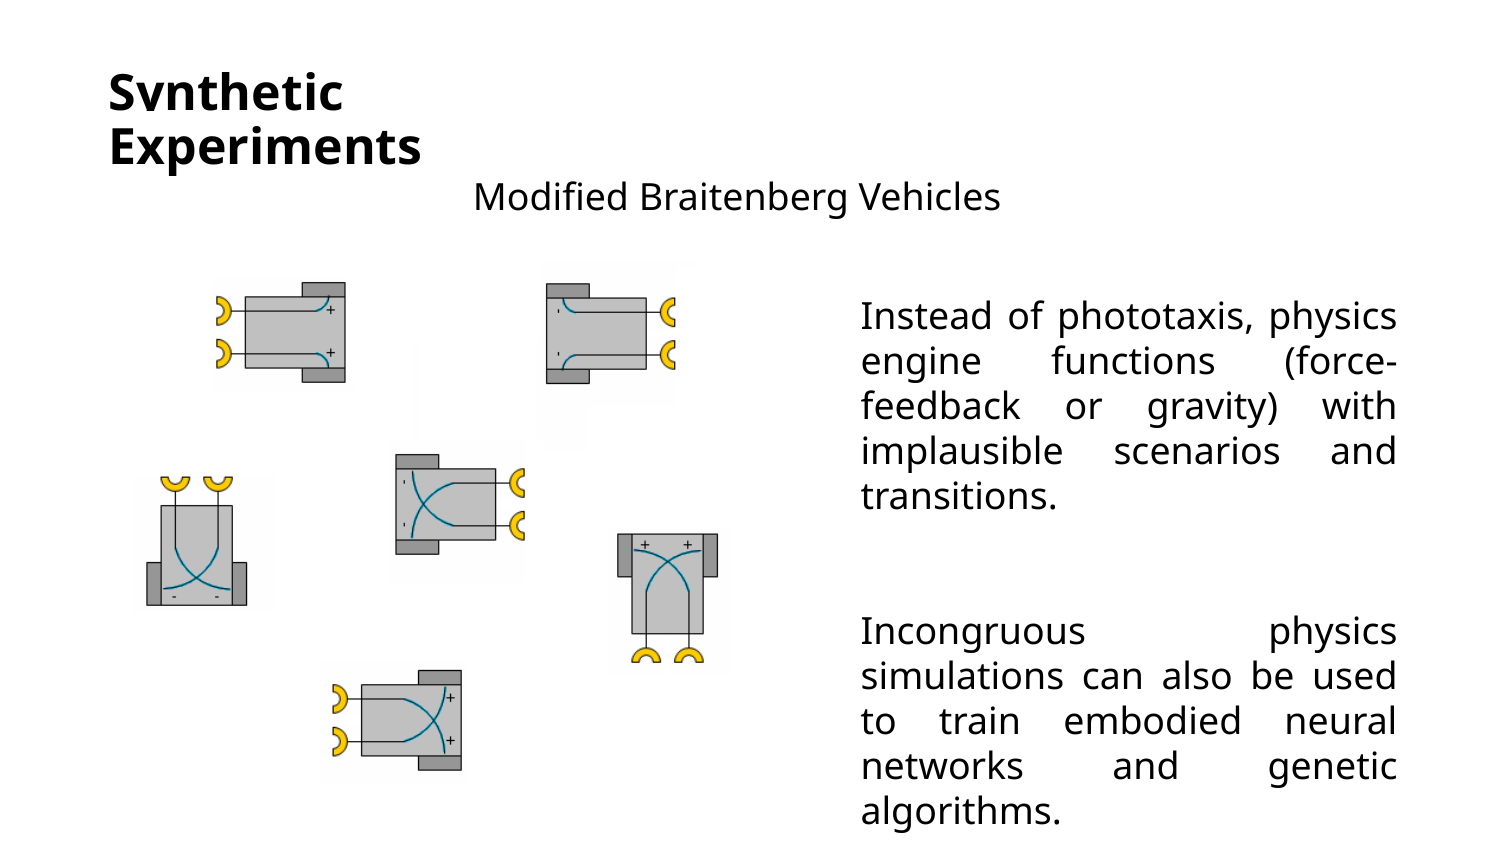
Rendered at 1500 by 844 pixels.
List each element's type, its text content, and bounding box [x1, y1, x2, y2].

picture [131, 243, 743, 792]
text_box Modified Braitenberg Vehicles [239, 157, 1236, 226]
text_box Instead of phototaxis, physics engine functions (force-feedback or gravity) with implausible scenarios and transitions. Incongruous physics simulations can also be used to train embodied neural networks and genetic algorithms. [845, 276, 1413, 759]
text_box Synthetic Experiments [93, 51, 645, 158]
